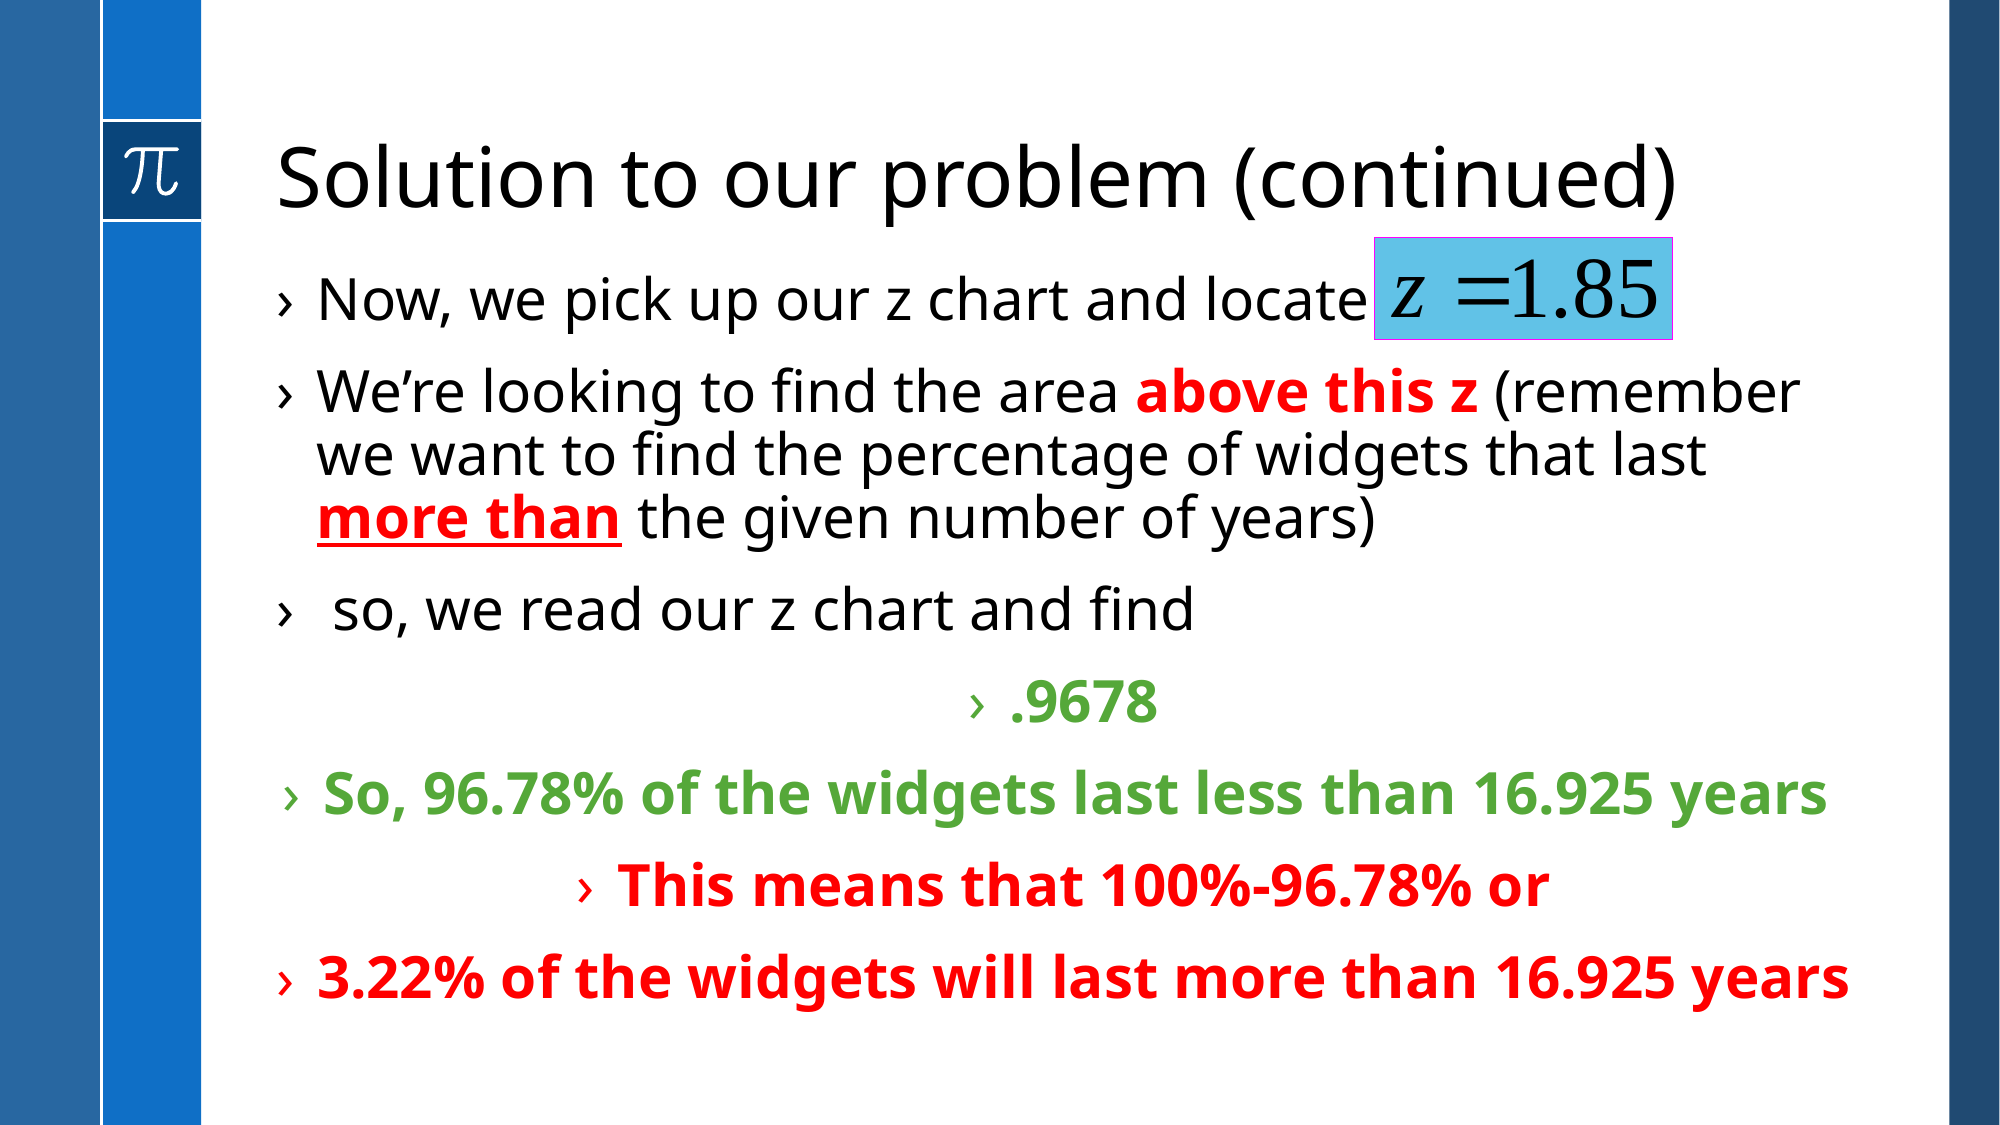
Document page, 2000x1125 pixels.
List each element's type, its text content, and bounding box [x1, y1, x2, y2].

list Now, we pick up our z chart and locate We’re looking to find the area above this z (remember we want to find the percentage of widgets that last more than the given number of years) so, we read our z chart and find .9678 So, 96.78% of the widgets last less than 16.925 years This means that 100%-96.78% or 3.22% of the widgets will last more than 16.925 years [261, 262, 1867, 1013]
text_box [1374, 237, 1673, 340]
title Solution to our problem (continued) [261, 29, 1867, 233]
